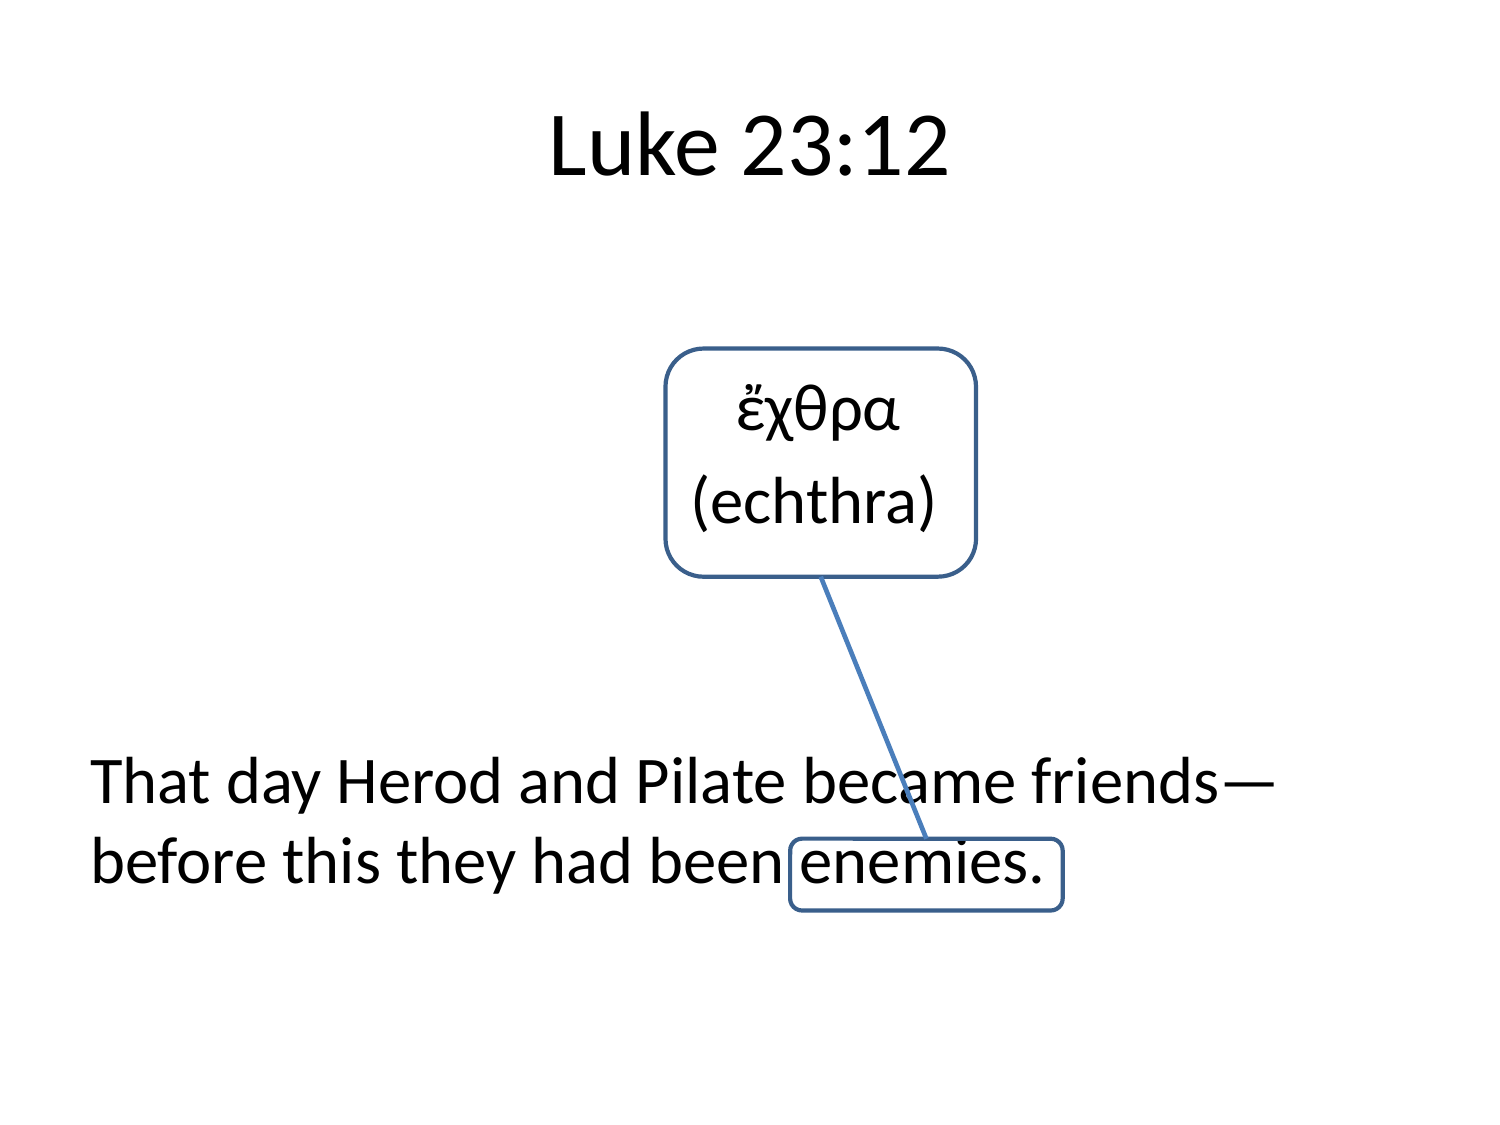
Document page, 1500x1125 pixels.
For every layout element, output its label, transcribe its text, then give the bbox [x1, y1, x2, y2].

title Luke 23:12 [75, 45, 1425, 233]
text_box [788, 836, 1065, 913]
text_box [663, 346, 979, 579]
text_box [820, 576, 927, 839]
list ἔχθρα (echthra) That day Herod and Pilate became friends—before this they had been enemies. [75, 262, 1425, 1005]
